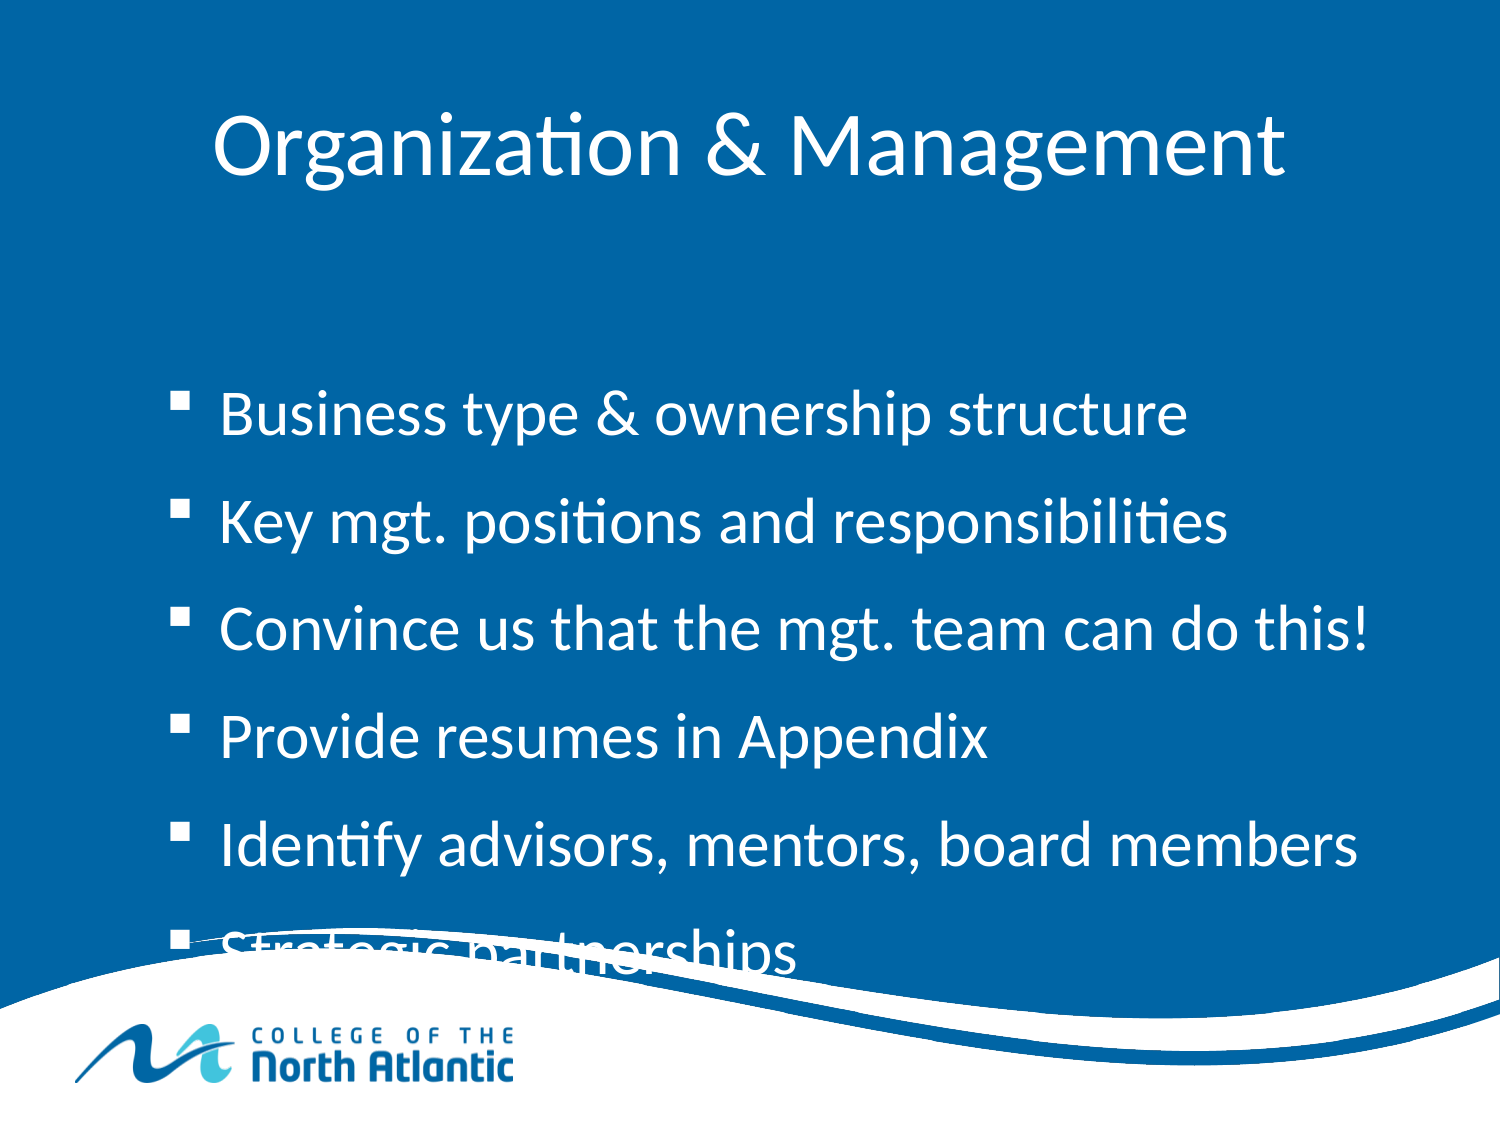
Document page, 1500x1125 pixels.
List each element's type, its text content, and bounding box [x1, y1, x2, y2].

title Organization & Management [75, 45, 1425, 233]
list Business type & ownership structure Key mgt. positions and responsibilities Convince us that the mgt. team can do this! Provide resumes in Appendix Identify advisors, mentors, board members Strategic partnerships [150, 362, 1438, 1000]
picture [0, 928, 1500, 1125]
